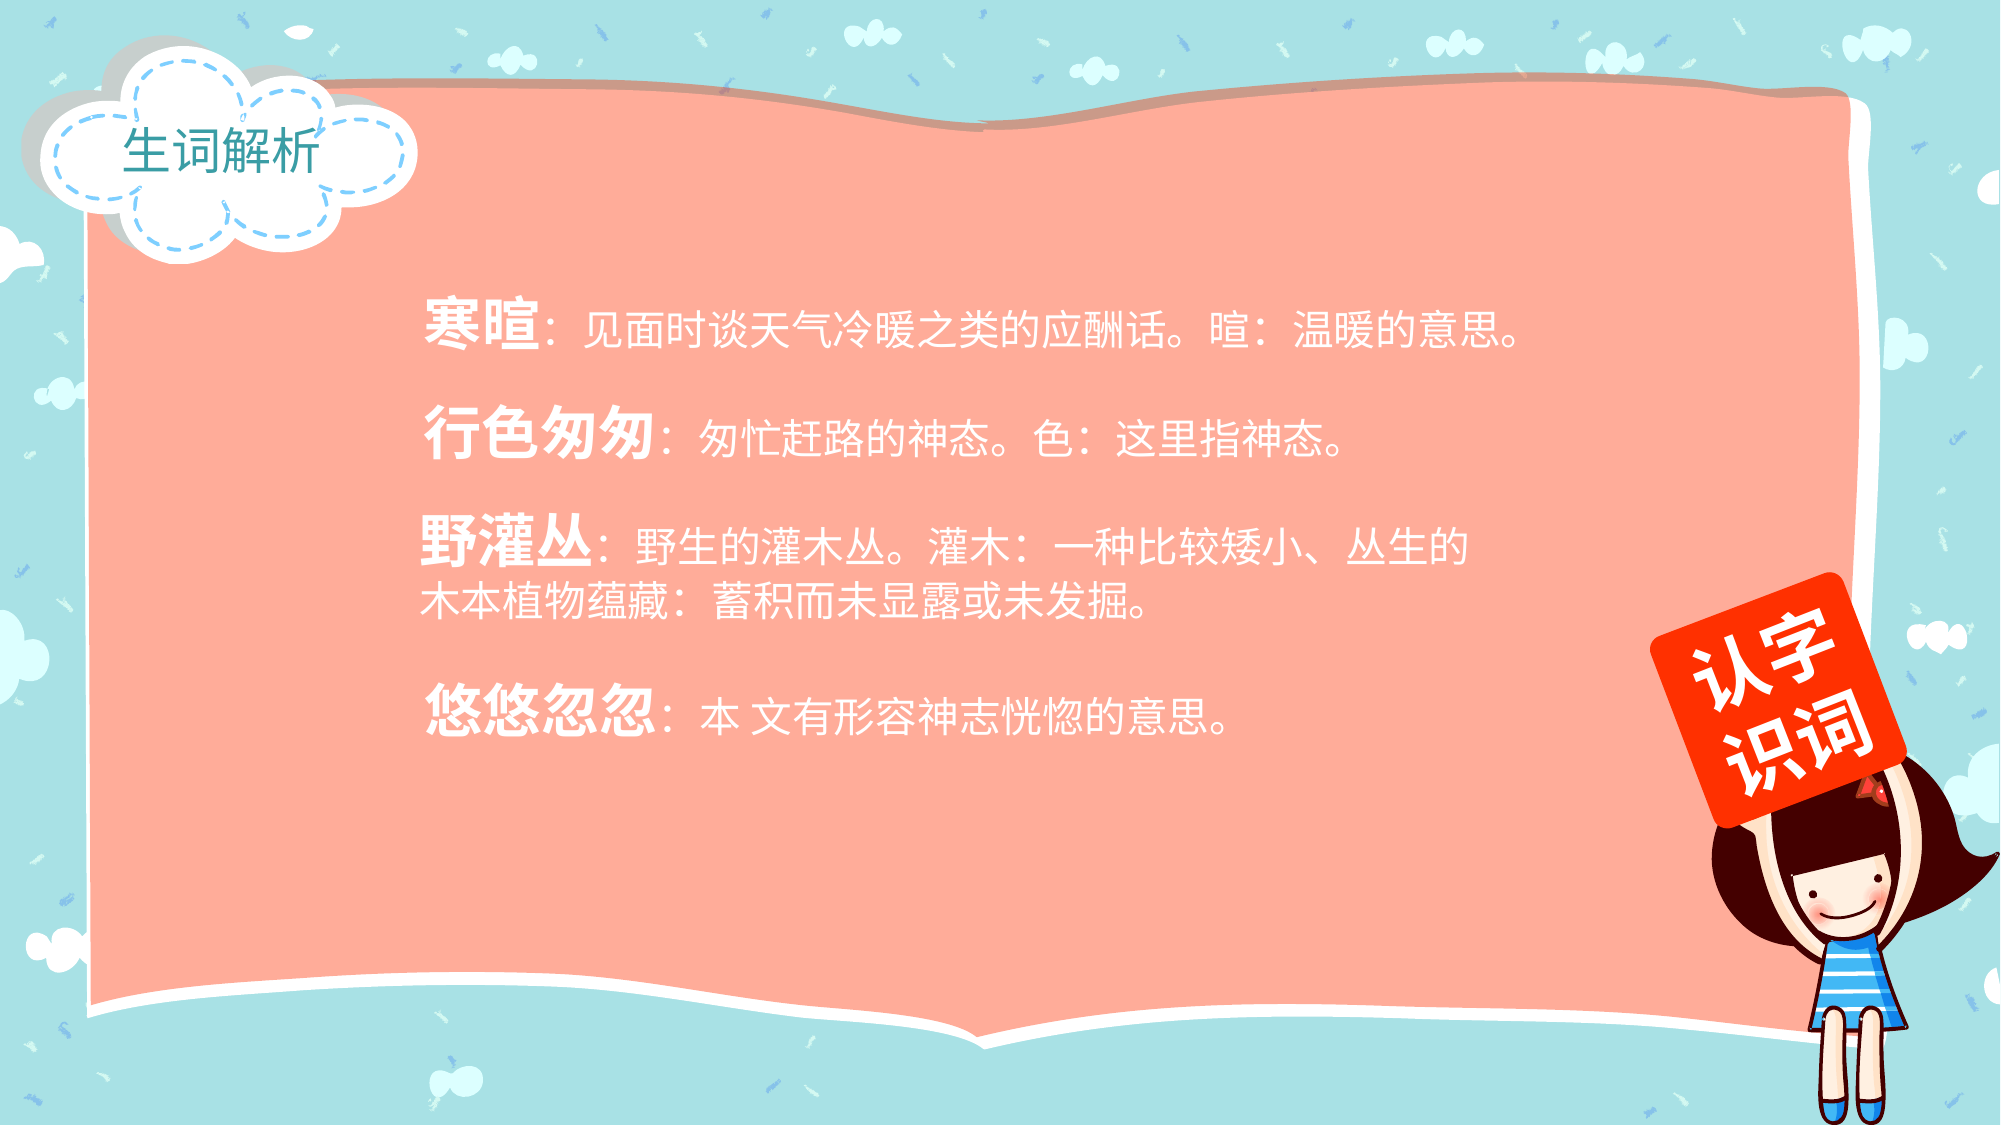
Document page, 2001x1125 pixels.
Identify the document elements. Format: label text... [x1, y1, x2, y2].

text_box 悠悠忽忽：本 文有形容神志恍惚的意思。 [409, 667, 1267, 752]
text_box 行色匆匆：匆忙赶路的神态。色：这里指神态。 [408, 388, 1382, 474]
text_box 野灌丛：野生的灌木丛。灌木：一种比较矮小、丛生的木本植物蕴藏：蓄积而未显露或未发掘。 [404, 497, 1513, 632]
text_box 寒暄：见面时谈天气冷暖之类的应酬话。暄：温暖的意思。 [409, 279, 1558, 365]
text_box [21, 35, 463, 264]
